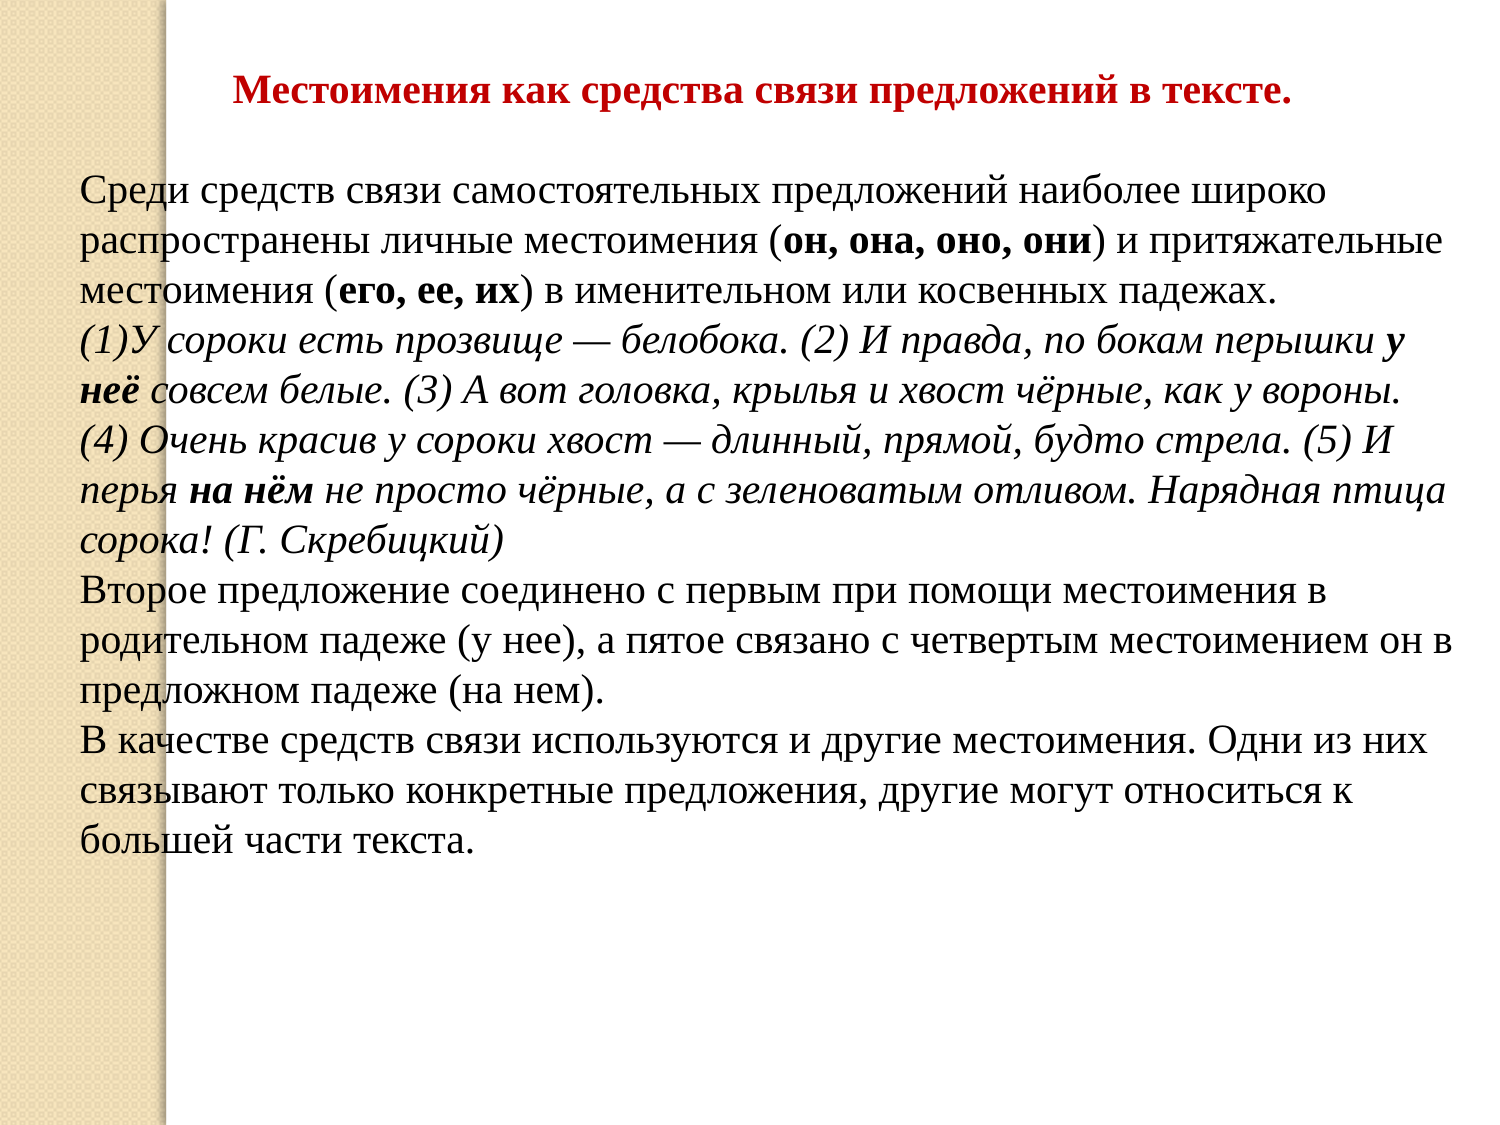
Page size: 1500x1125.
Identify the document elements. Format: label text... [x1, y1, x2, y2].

text_box Местоимения как средства связи предложений в тексте. Среди средств связи самостоятельных предложений наиболее широко распространены личные местоимения (он, она, оно, они) и притяжательные местоимения (его, ее, их) в именительном или косвенных падежах. (1)У сороки есть прозвище — белобока. (2) И правда, по бокам перышки у неё совсем белые. (3) А вот головка, крылья и хвост чёрные, как у вороны. (4) Очень красив у сороки хвост — длинный, прямой, будто стрела. (5) И перья на нём не просто чёрные, а с зеленоватым отливом. Нарядная птица сорока! (Г. Скребицкий) Второе предложение соединено с первым при помощи местоимения в родительном падеже (у нее), а пятое связано с четвертым местоимением он в предложном падеже (на нем). В качестве средств связи используются и другие местоимения. Одни из них связывают только конкретные предложения, другие могут относиться к большей части текста. [64, 54, 1471, 870]
